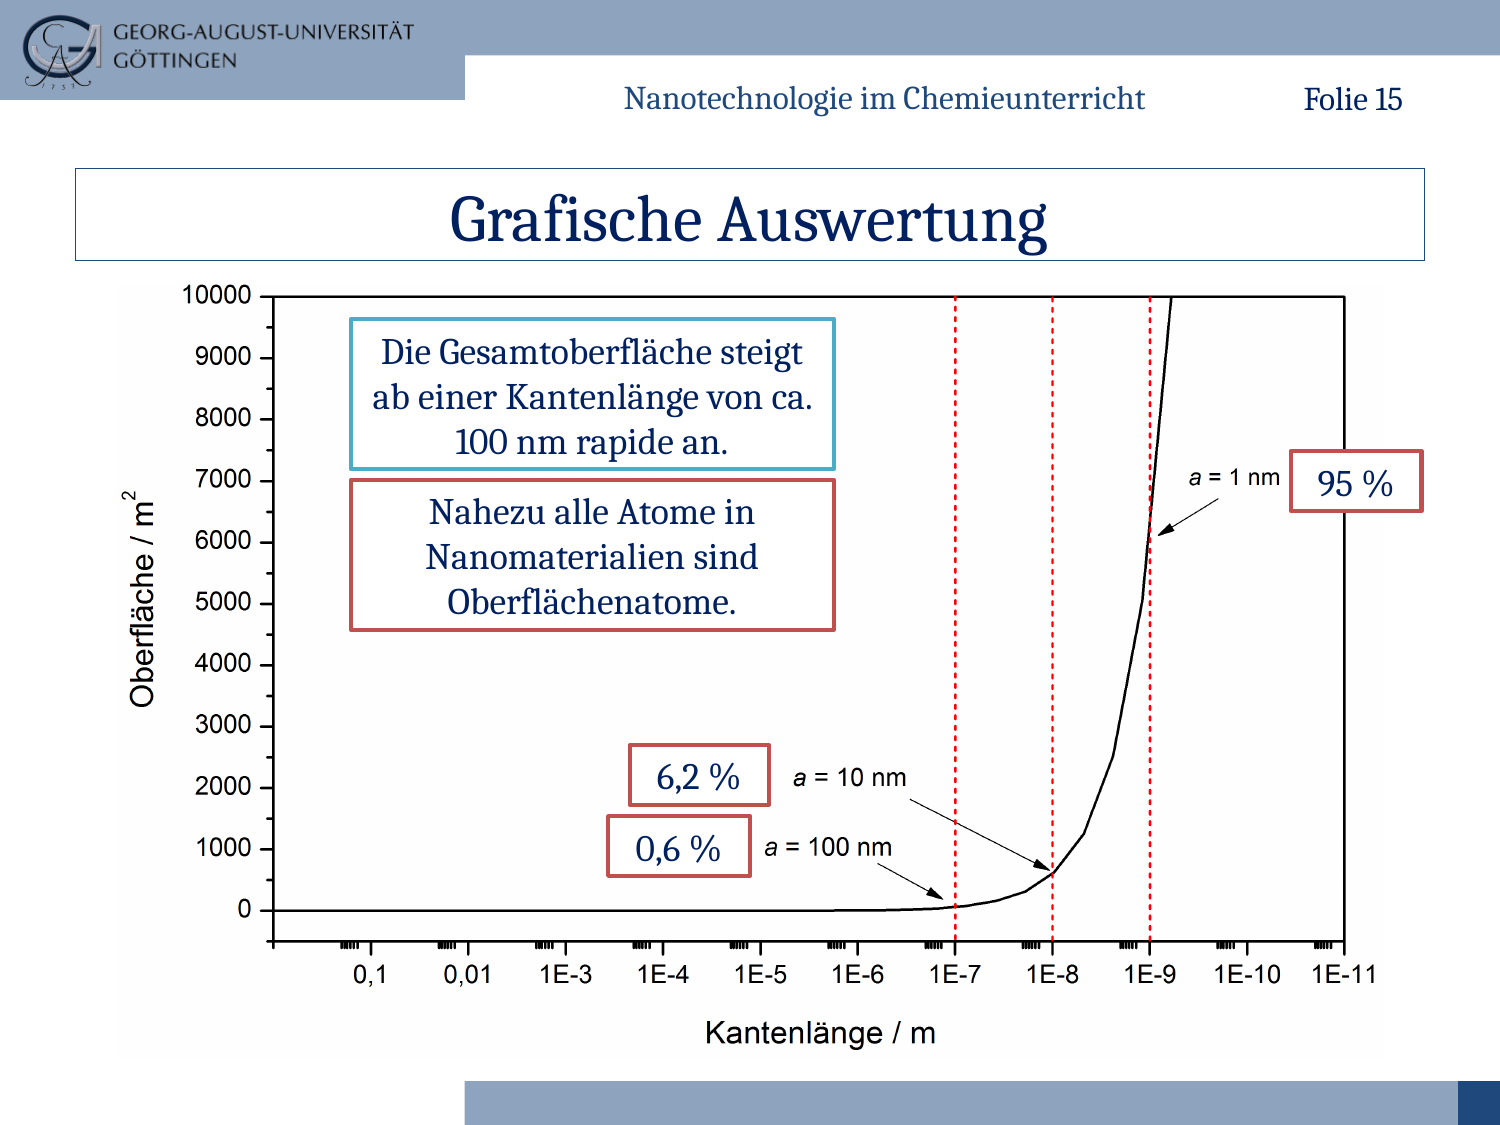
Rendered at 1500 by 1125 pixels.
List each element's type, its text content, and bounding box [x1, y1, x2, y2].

text_box 95 % [1388, 449, 1424, 513]
picture [22, 14, 414, 90]
title Grafische Auswertung [75, 168, 1425, 261]
slide_number Folie 15 [1248, 53, 1419, 140]
picture [116, 283, 1384, 1060]
